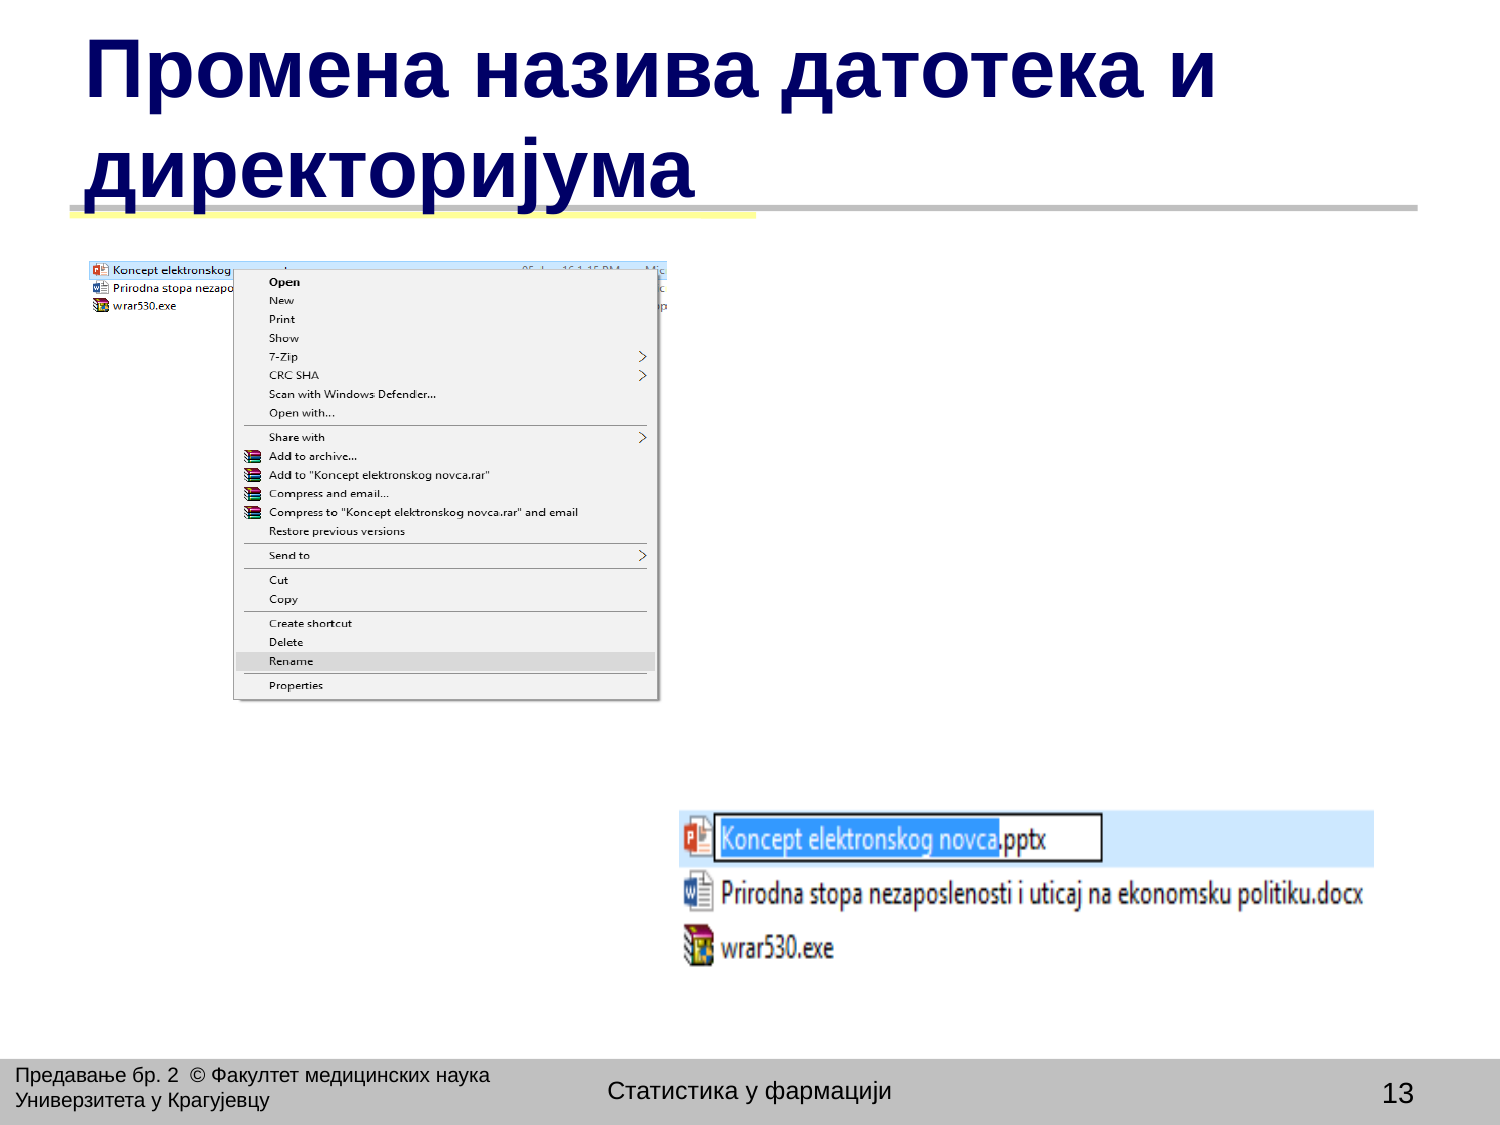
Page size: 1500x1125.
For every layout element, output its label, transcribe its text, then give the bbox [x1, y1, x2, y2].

title Промена назива датотека и директоријума [69, 19, 1426, 208]
slide_number Предавање бр. 2 © Факултет медицинских наука Универзитета у Крагујевцу [0, 1053, 602, 1108]
picture [81, 257, 667, 706]
slide_number 13 [1079, 1066, 1430, 1125]
picture [678, 806, 1374, 978]
footer Статистика у фармацији [512, 1066, 988, 1125]
